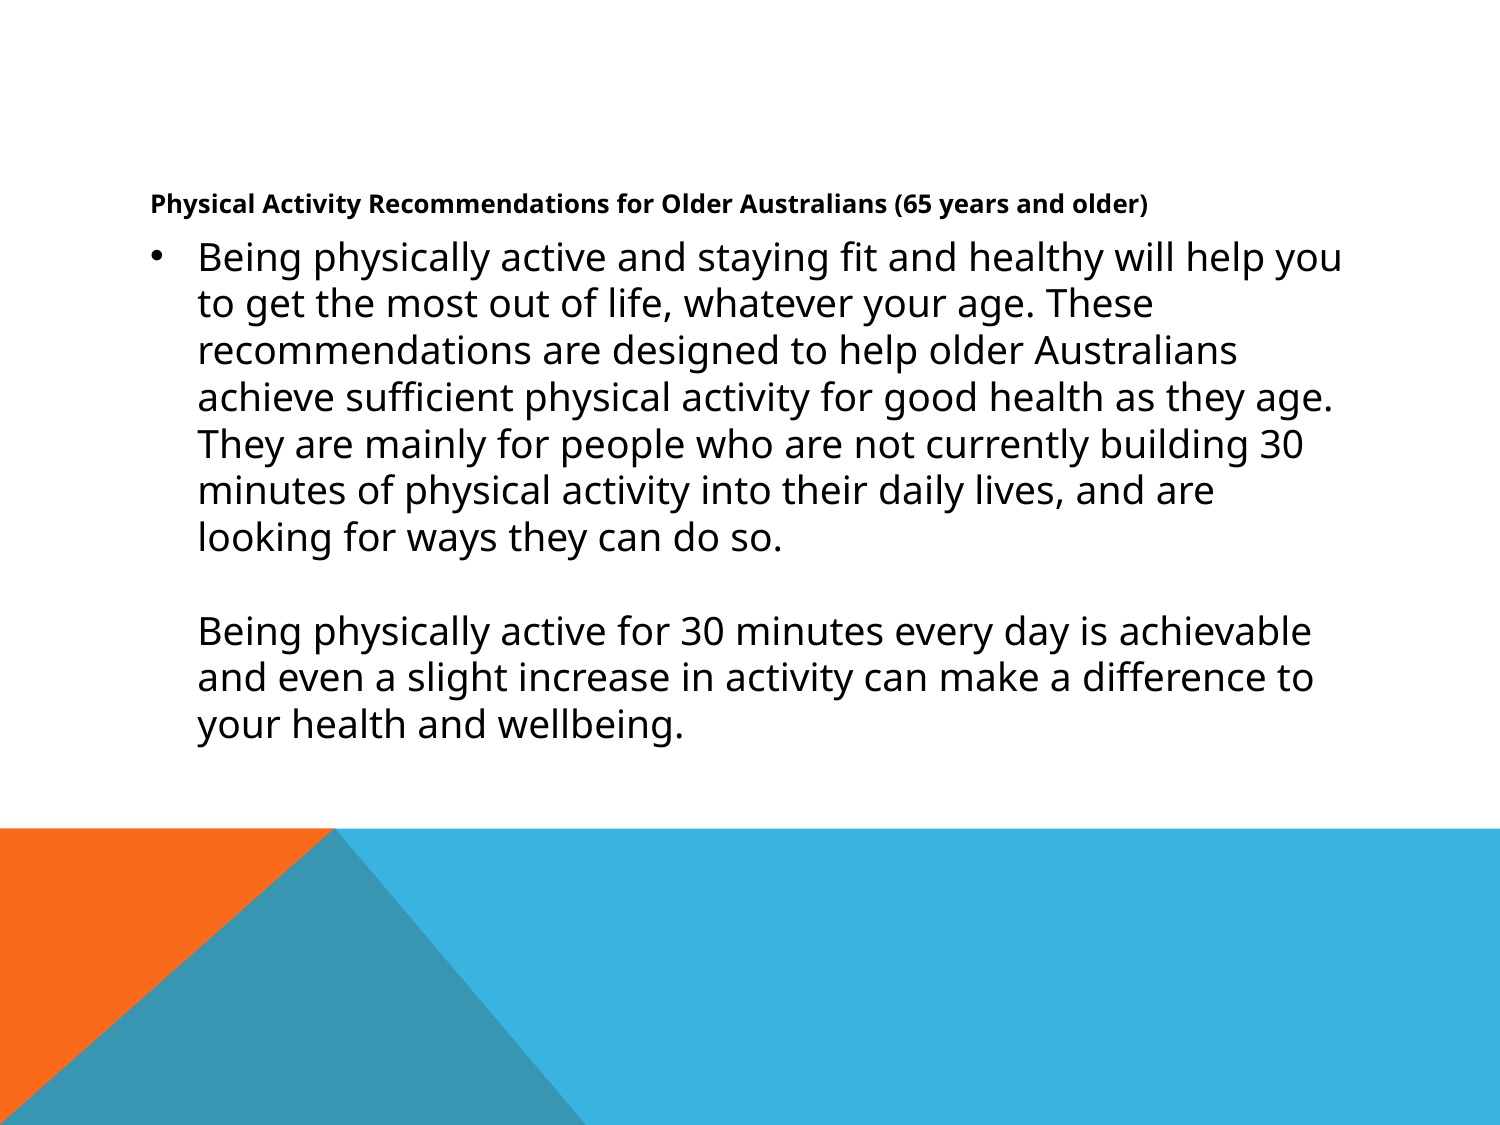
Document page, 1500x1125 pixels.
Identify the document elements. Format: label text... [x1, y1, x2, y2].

list Physical Activity Recommendations for Older Australians (65 years and older) Being physically active and staying fit and healthy will help you to get the most out of life, whatever your age. These recommendations are designed to help older Australians achieve sufficient physical activity for good health as they age. They are mainly for people who are not currently building 30 minutes of physical activity into their daily lives, and are looking for ways they can do so. Being physically active for 30 minutes every day is achievable and even a slight increase in activity can make a difference to your health and wellbeing. [135, 180, 1369, 768]
